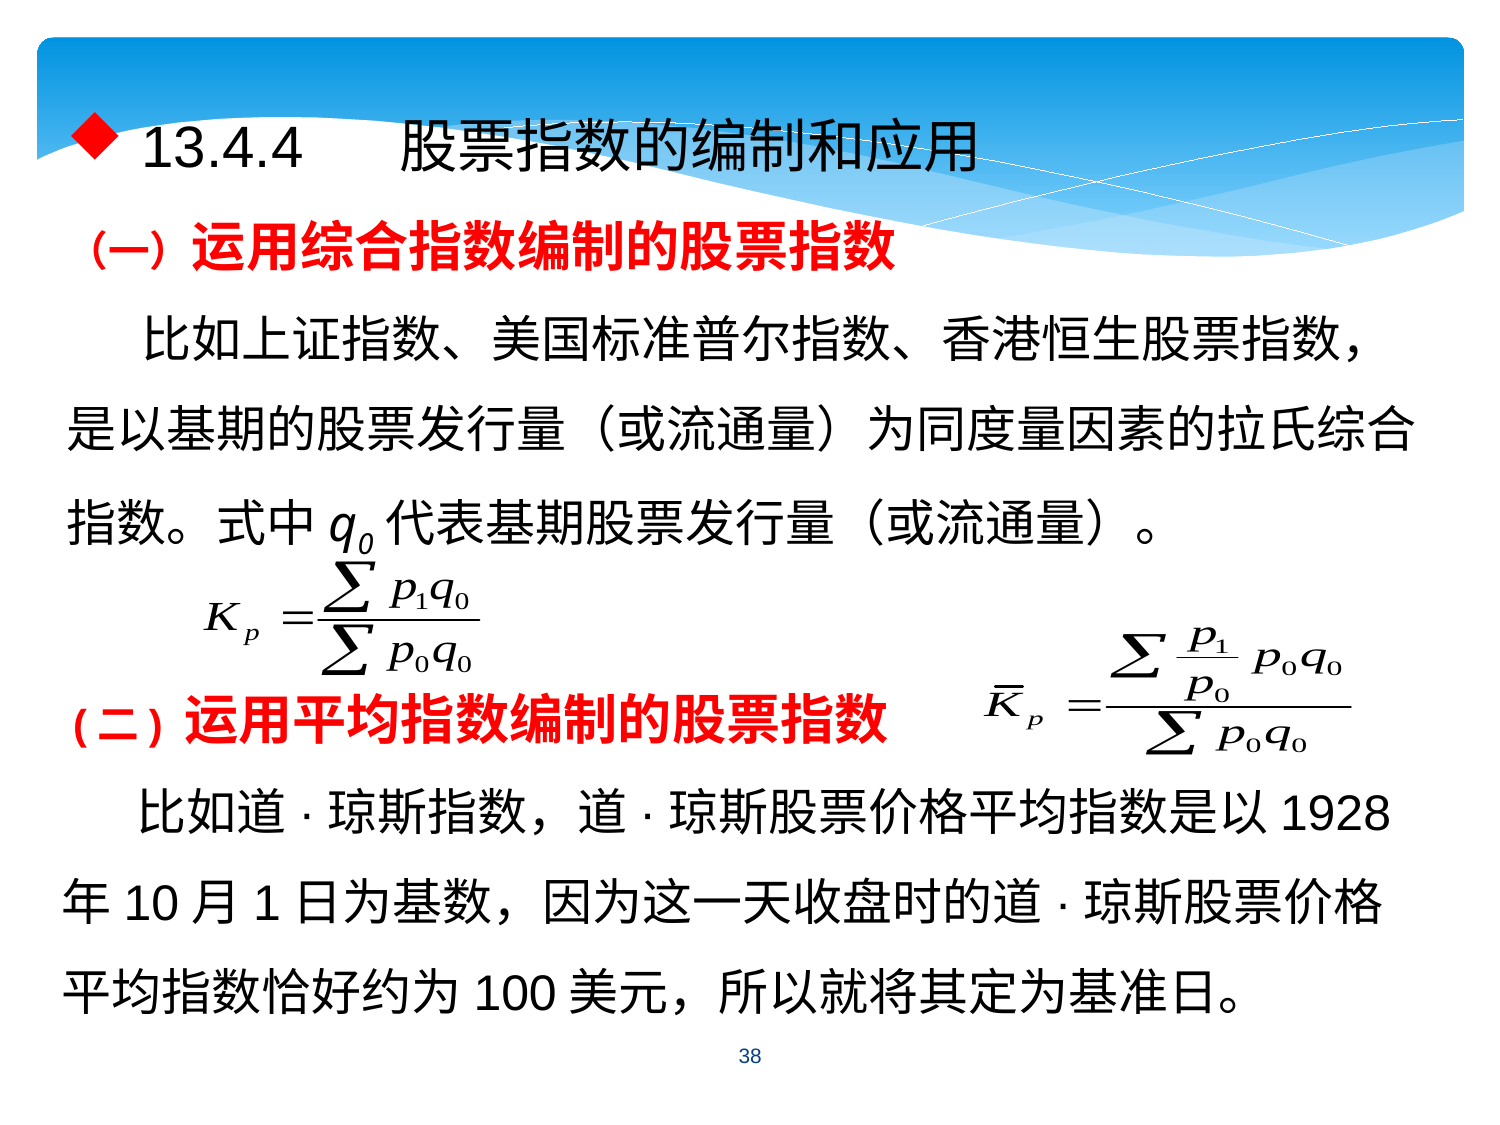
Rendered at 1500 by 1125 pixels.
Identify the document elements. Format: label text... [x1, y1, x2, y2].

text_box 13.4.4 股票指数的编制和应用 [51, 101, 1453, 196]
text_box (二) 运用平均指数编制的股票指数 比如道·琼斯指数，道·琼斯股票价格平均指数是以1928年10月1日为基数，因为这一天收盘时的道·琼斯股票价格平均指数恰好约为100美元，所以就将其定为基准日。 [46, 645, 1448, 1028]
slide_number 38 [654, 1028, 846, 1086]
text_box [974, 609, 1365, 764]
text_box （一）运用综合指数编制的股票指数 比如上证指数、美国标准普尔指数、香港恒生股票指数，是以基期的股票发行量（或流通量）为同度量因素的拉氏综合指数。式中q0代表基期股票发行量（或流通量）。 [51, 196, 1453, 568]
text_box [194, 554, 491, 686]
